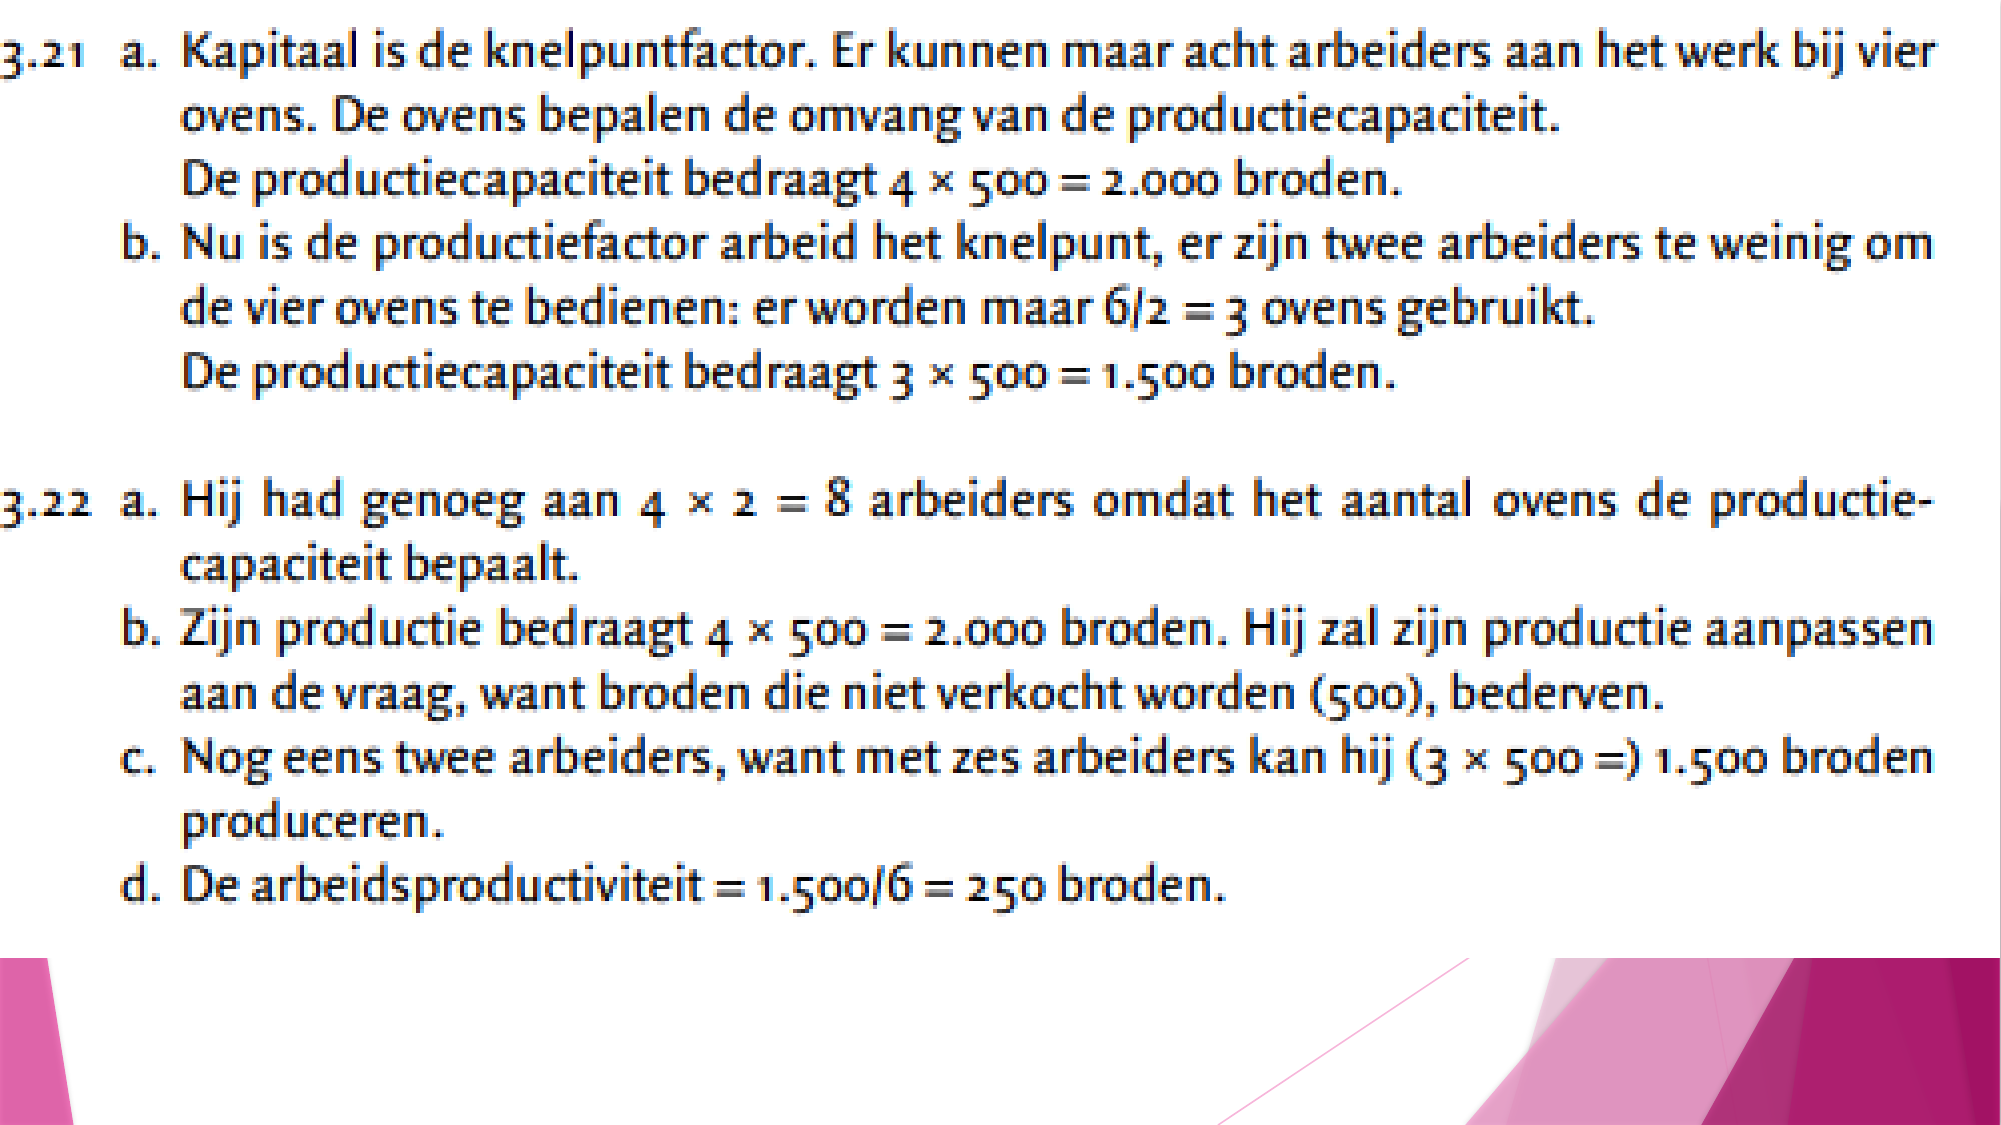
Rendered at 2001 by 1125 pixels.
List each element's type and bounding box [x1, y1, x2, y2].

picture [0, 0, 2000, 959]
